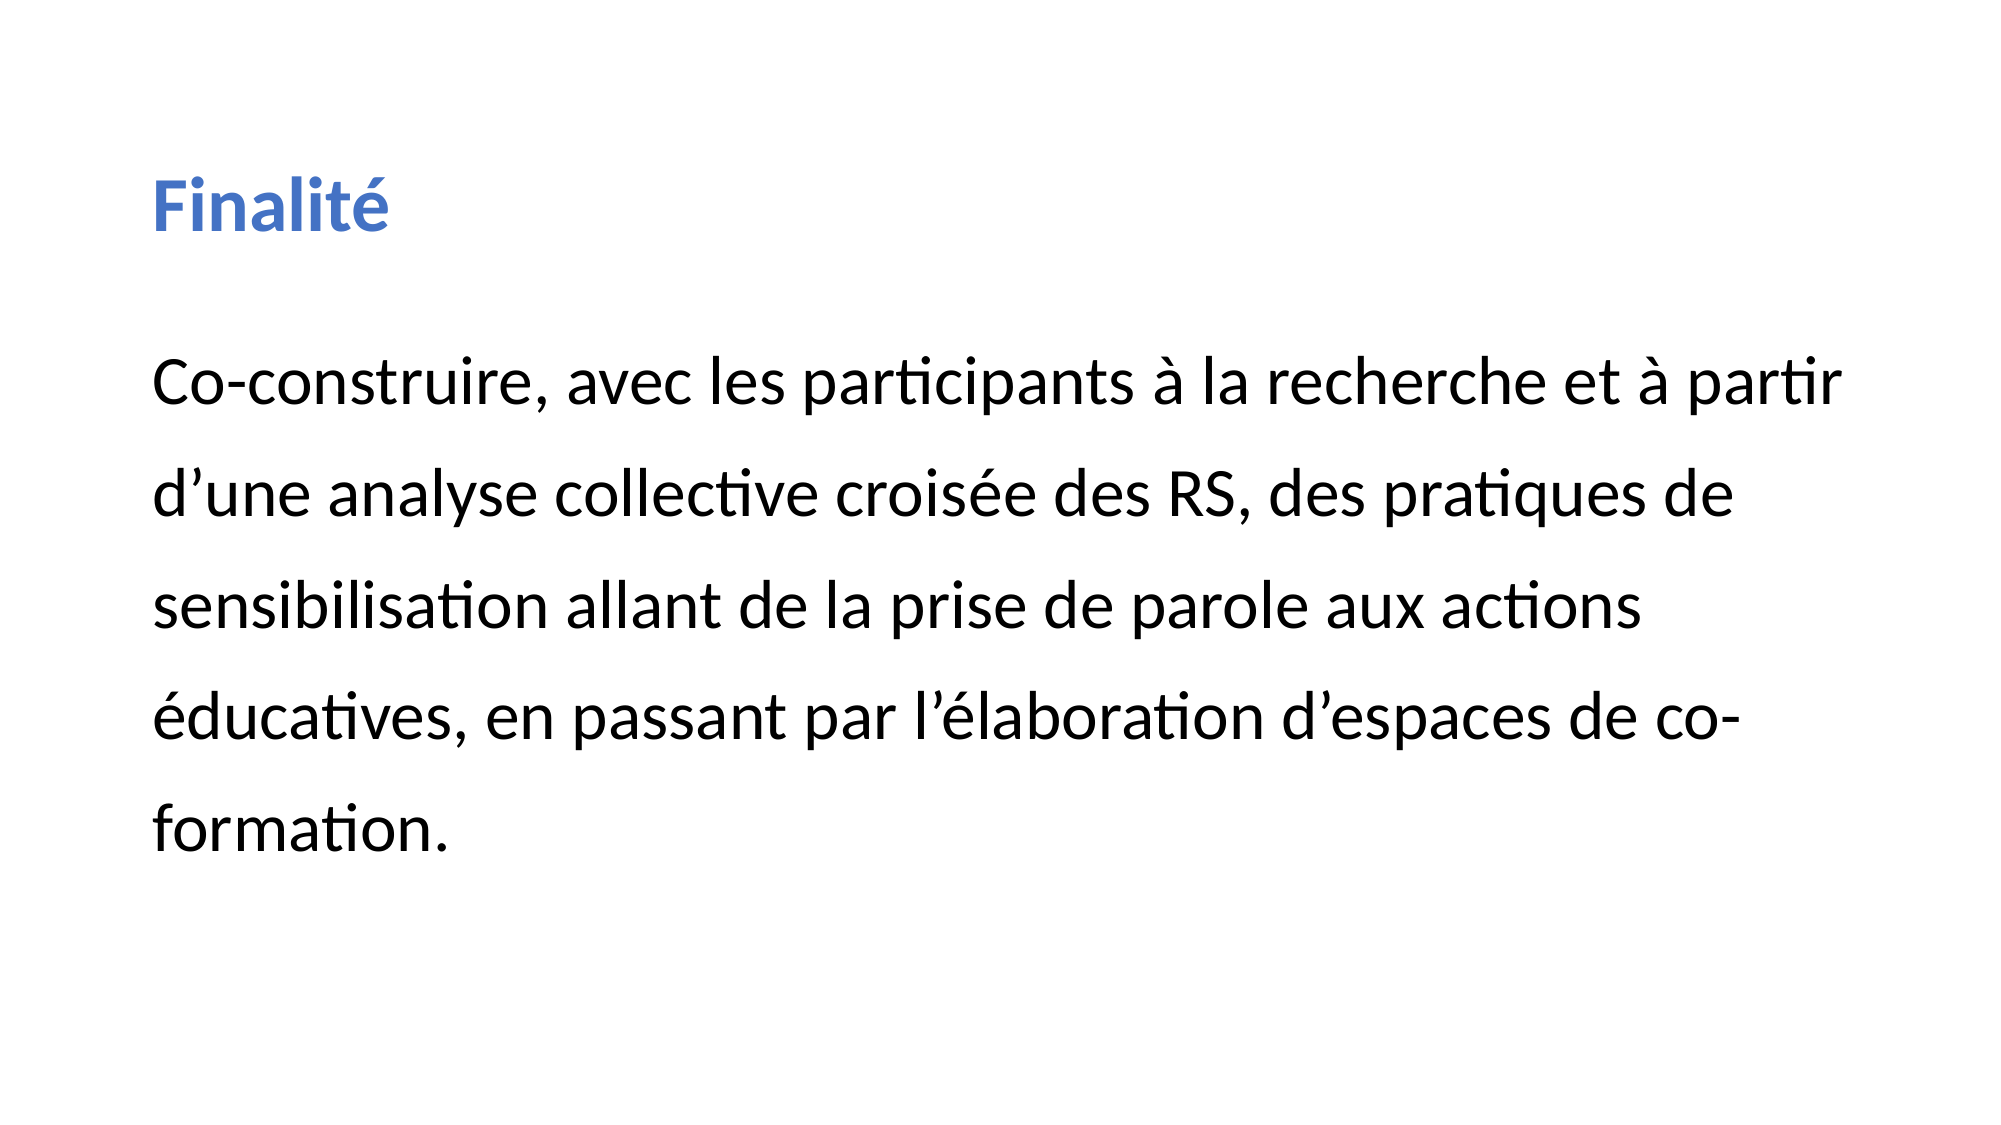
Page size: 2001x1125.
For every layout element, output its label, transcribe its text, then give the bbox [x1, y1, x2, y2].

list Finalité Co-construire, avec les participants à la recherche et à partir d’une analyse collective croisée des RS, des pratiques de sensibilisation allant de la prise de parole aux actions éducatives, en passant par l’élaboration d’espaces de co-formation. [137, 72, 1863, 1014]
